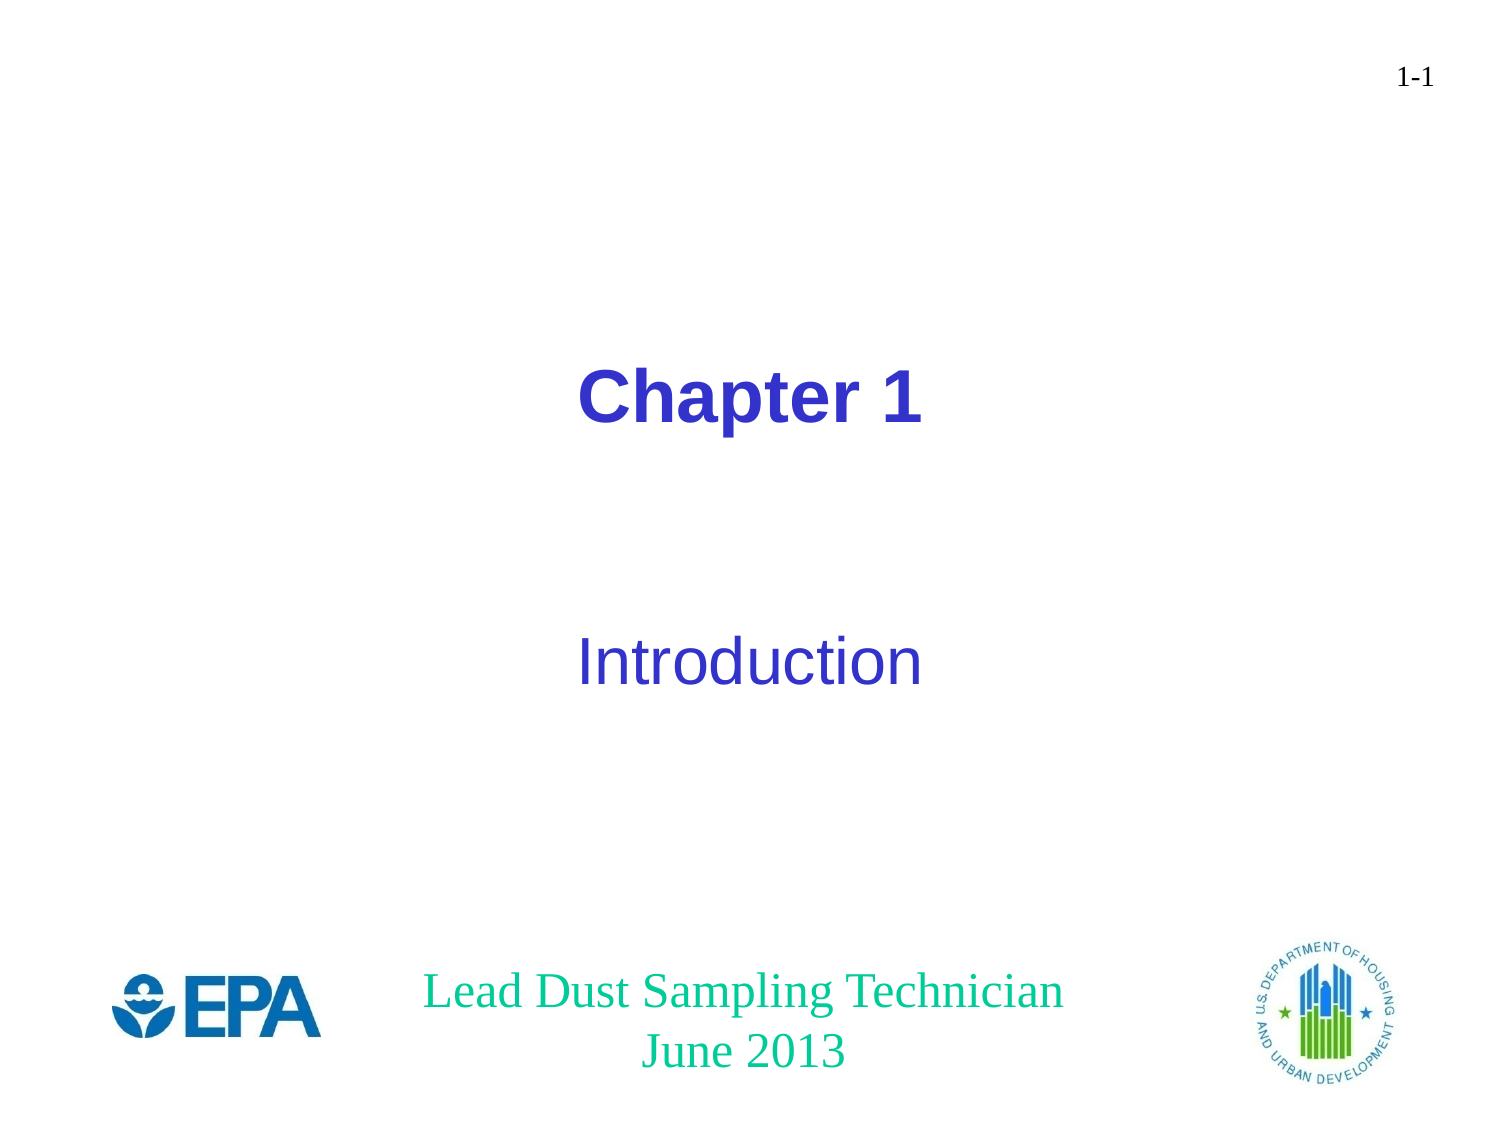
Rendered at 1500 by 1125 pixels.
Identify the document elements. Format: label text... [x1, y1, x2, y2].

text_box Chapter 1 Introduction [312, 340, 1188, 706]
picture [1250, 937, 1400, 1088]
picture [112, 974, 321, 1038]
